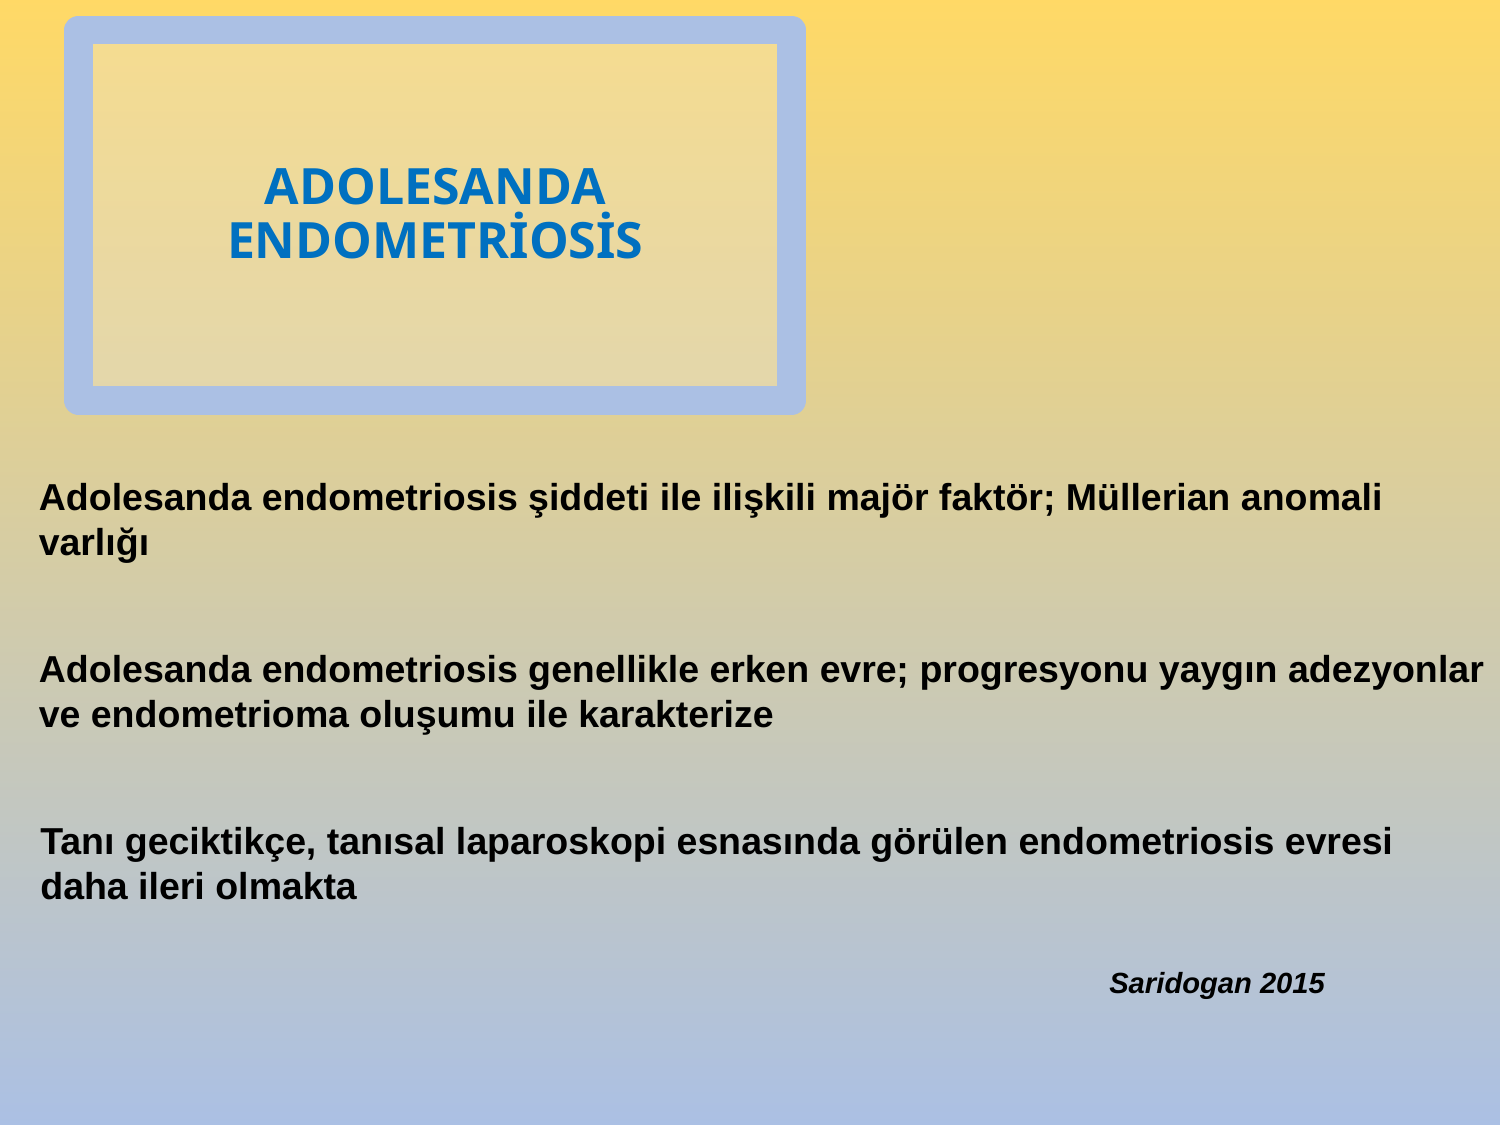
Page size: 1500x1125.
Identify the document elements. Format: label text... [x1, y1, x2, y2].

text_box Adolesanda endometriosis şiddeti ile ilişkili majör faktör; Müllerian anomali varlığı [24, 465, 1488, 571]
title ADOLESANDA ENDOMETRİOSİS [78, 29, 792, 401]
text_box Tanı geciktikçe, tanısal laparoskopi esnasında görülen endometriosis evresi daha ileri olmakta [25, 809, 1475, 915]
text_box Adolesanda endometriosis genellikle erken evre; progresyonu yaygın adezyonlar ve endometrioma oluşumu ile karakterize [24, 637, 1500, 743]
text_box Saridogan 2015 [1094, 957, 1500, 1007]
